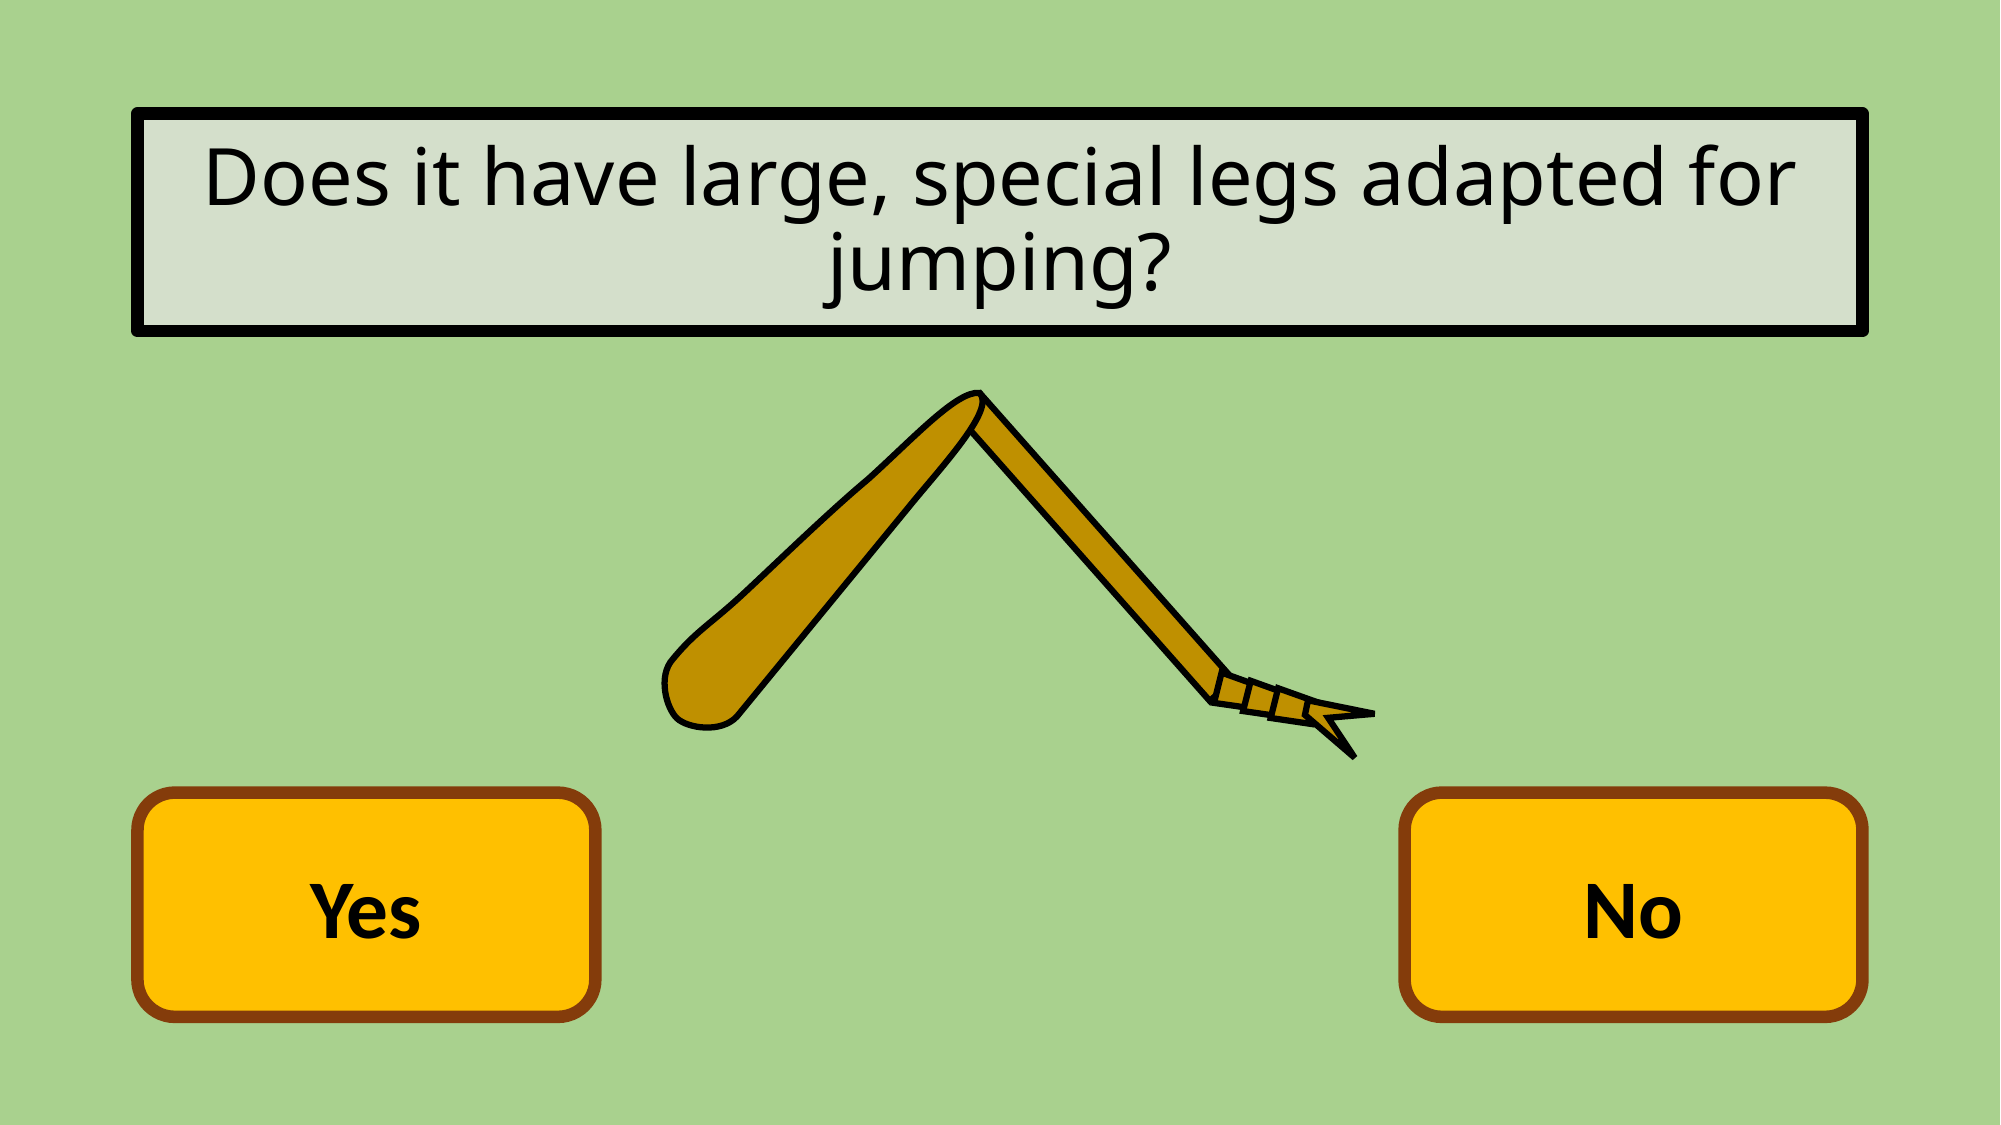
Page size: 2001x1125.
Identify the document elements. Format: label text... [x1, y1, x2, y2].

text_box No [1403, 791, 1864, 1018]
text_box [631, 435, 1368, 816]
title Does it have large, special legs adapted for jumping? [137, 113, 1863, 331]
text_box Yes [136, 791, 597, 1018]
